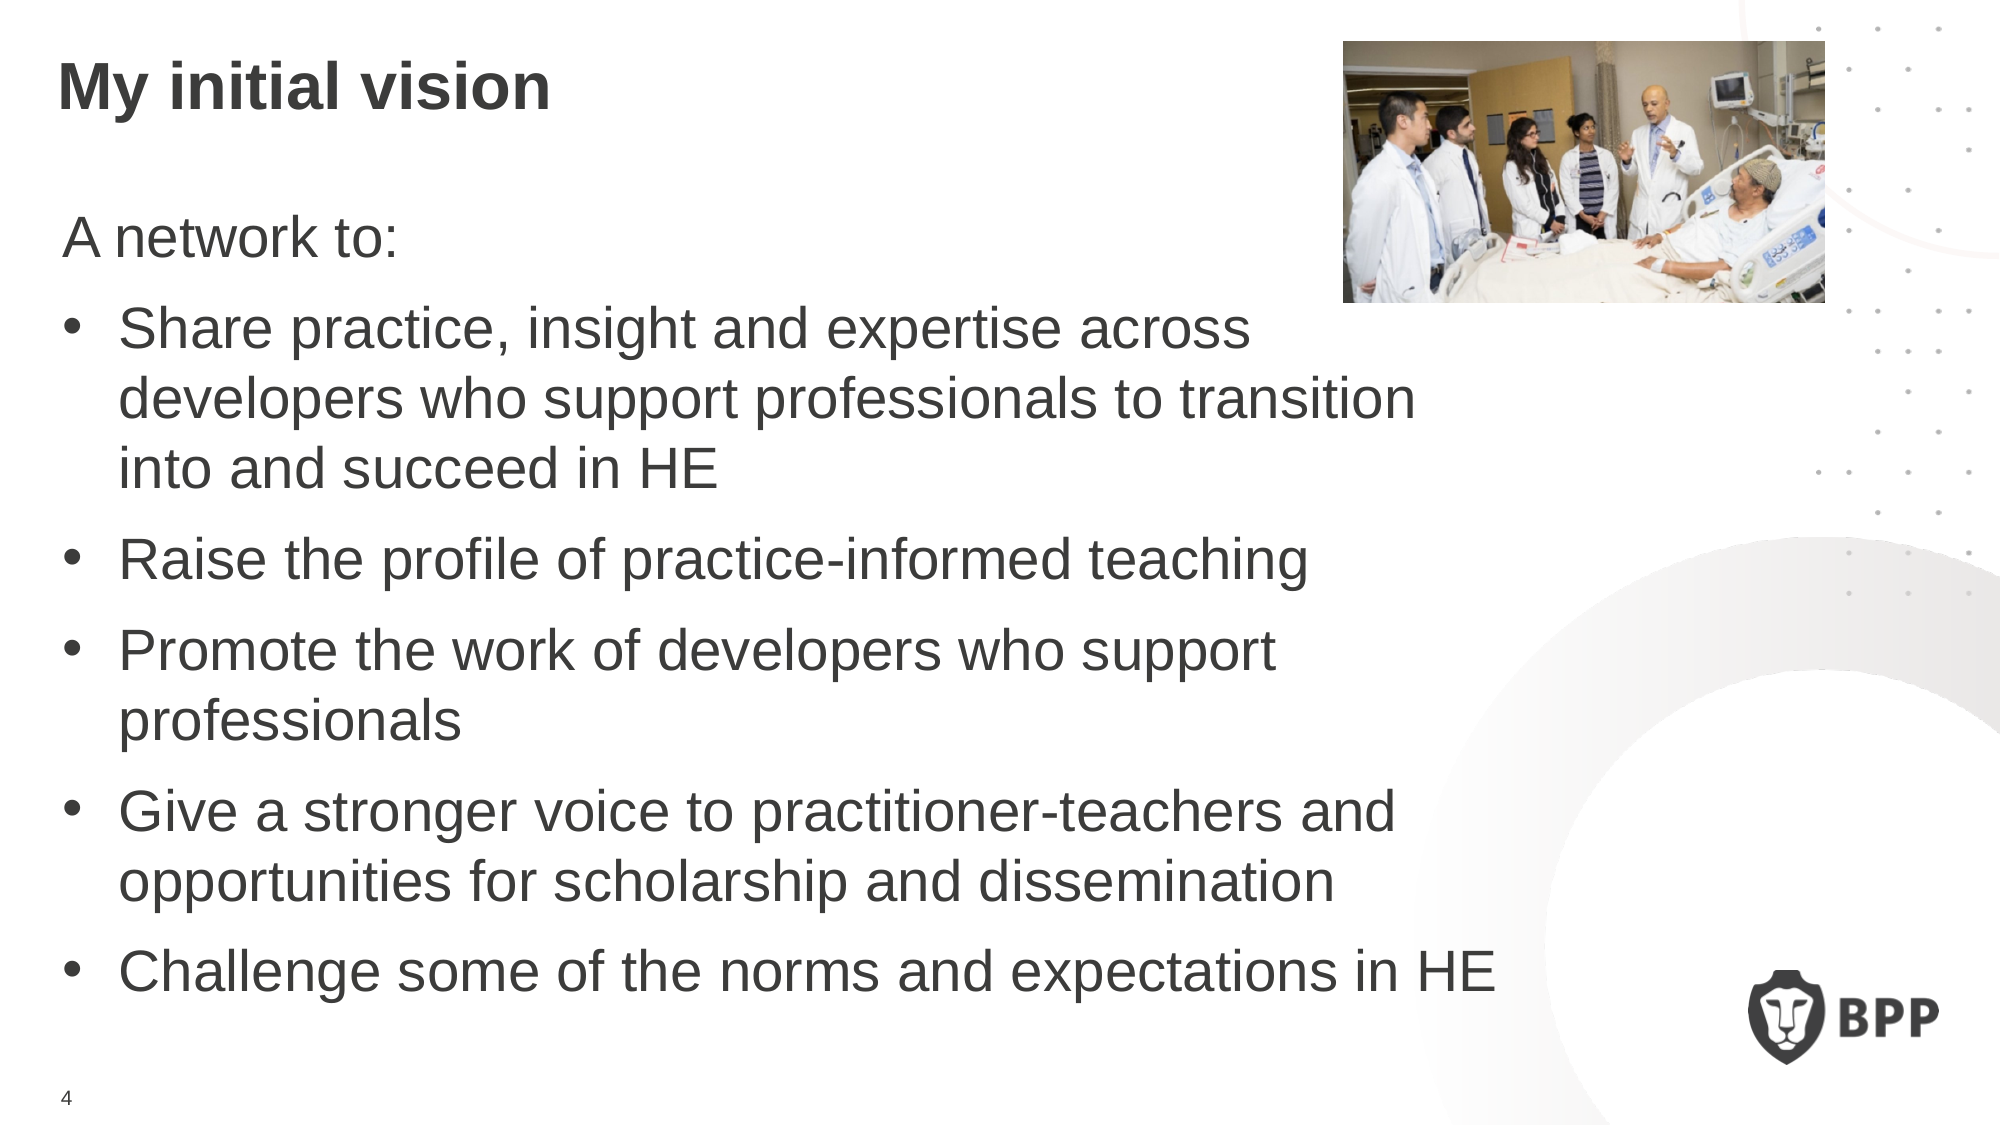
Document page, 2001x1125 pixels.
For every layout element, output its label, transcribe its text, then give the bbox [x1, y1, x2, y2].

list My initial vision [57, 52, 1343, 200]
slide_number 4 [45, 1067, 496, 1125]
list A network to: Share practice, insight and expertise across developers who support professionals to transition into and succeed in HE Raise the profile of practice-informed teaching Promote the work of developers who support professionals Give a stronger voice to practitioner-teachers and opportunities for scholarship and dissemination Challenge some of the norms and expectations in HE [62, 200, 1517, 1019]
picture [1343, 5, 2000, 1125]
